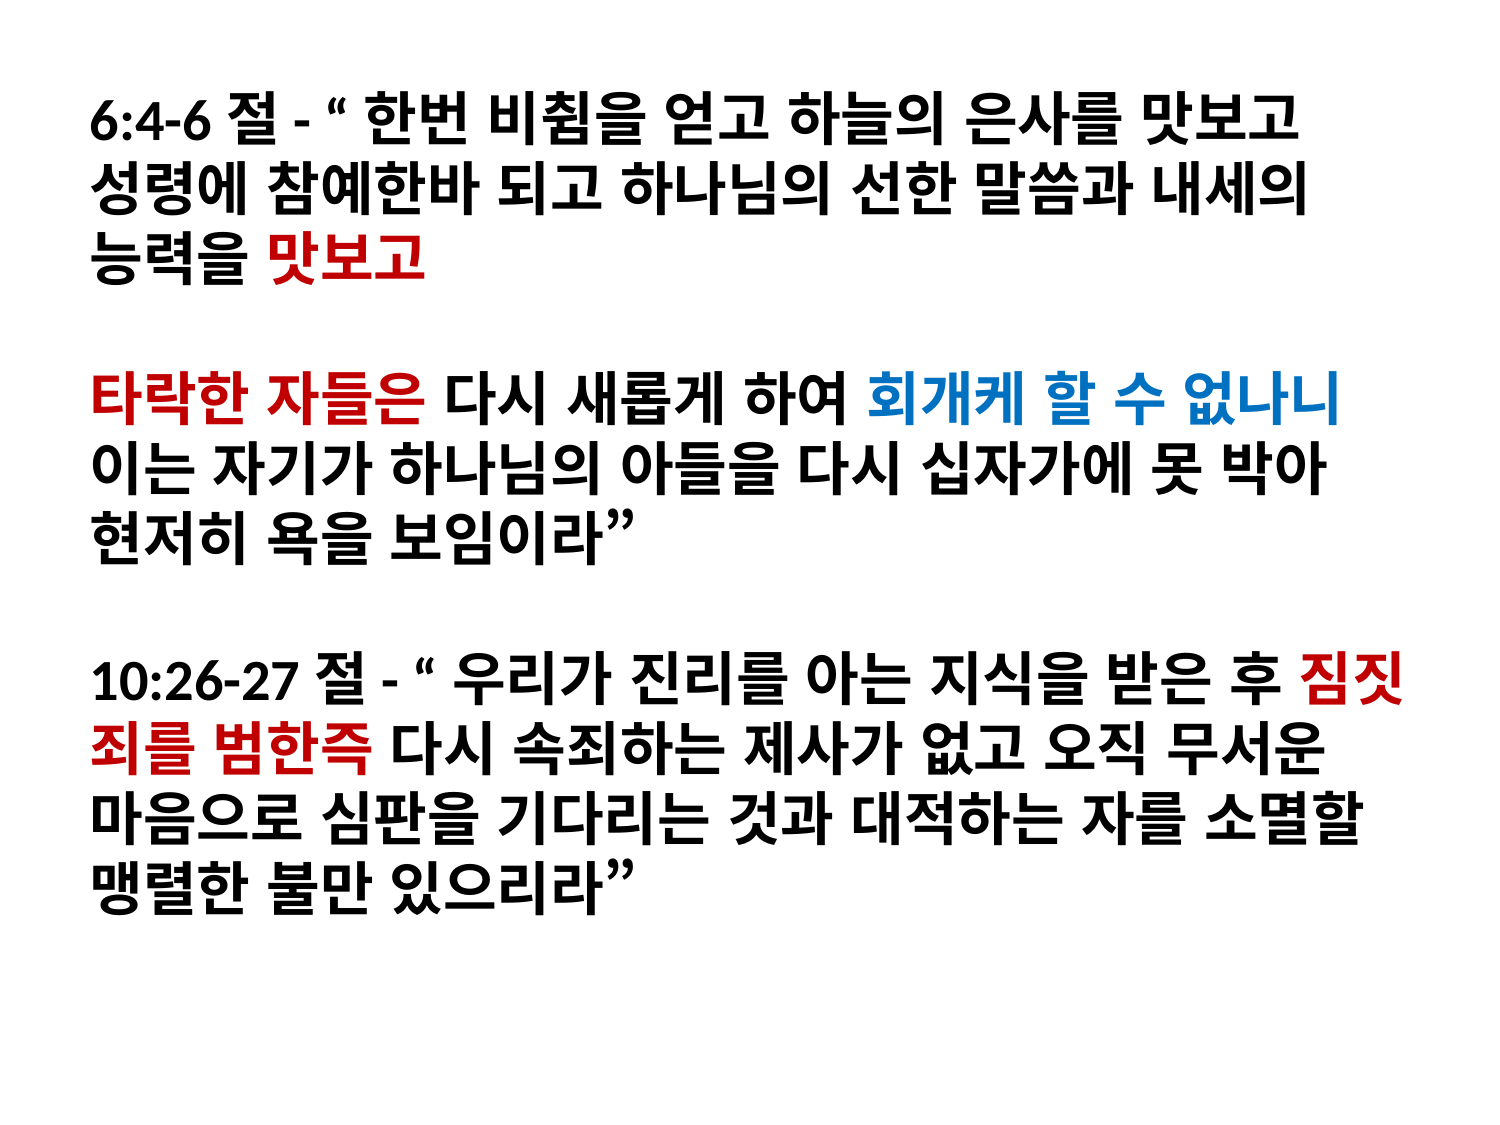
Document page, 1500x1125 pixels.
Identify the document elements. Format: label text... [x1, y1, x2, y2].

text_box 6:4-6절- “한번 비췸을 얻고 하늘의 은사를 맛보고 성령에 참예한바 되고 하나님의 선한 말씀과 내세의 능력을 맛보고 타락한 자들은 다시 새롭게 하여 회개케 할 수 없나니 이는 자기가 하나님의 아들을 다시 십자가에 못 박아 현저히 욕을 보임이라” 10:26-27절- “우리가 진리를 아는 지식을 받은 후 짐짓 죄를 범한즉 다시 속죄하는 제사가 없고 오직 무서운 마음으로 심판을 기다리는 것과 대적하는 자를 소멸할 맹렬한 불만 있으리라” [74, 74, 1425, 930]
